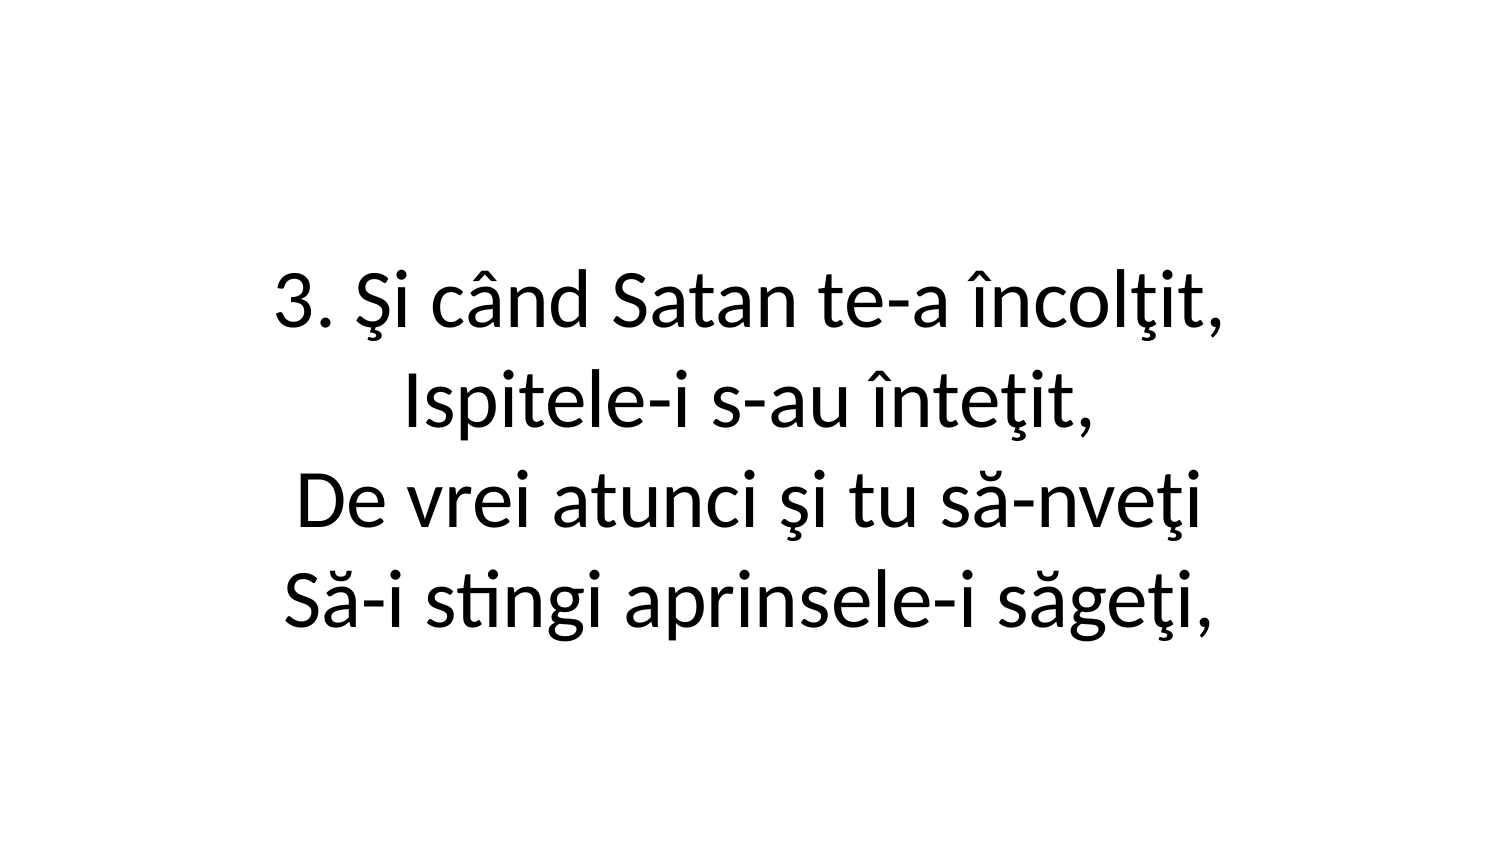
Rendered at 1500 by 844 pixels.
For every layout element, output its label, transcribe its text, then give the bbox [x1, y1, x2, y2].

text_box 3. Şi când Satan te-a încolţit, Ispitele-i s-au înteţit, De vrei atunci şi tu să-nveţi Să-i stingi aprinsele-i săgeţi, [258, 192, 1242, 652]
